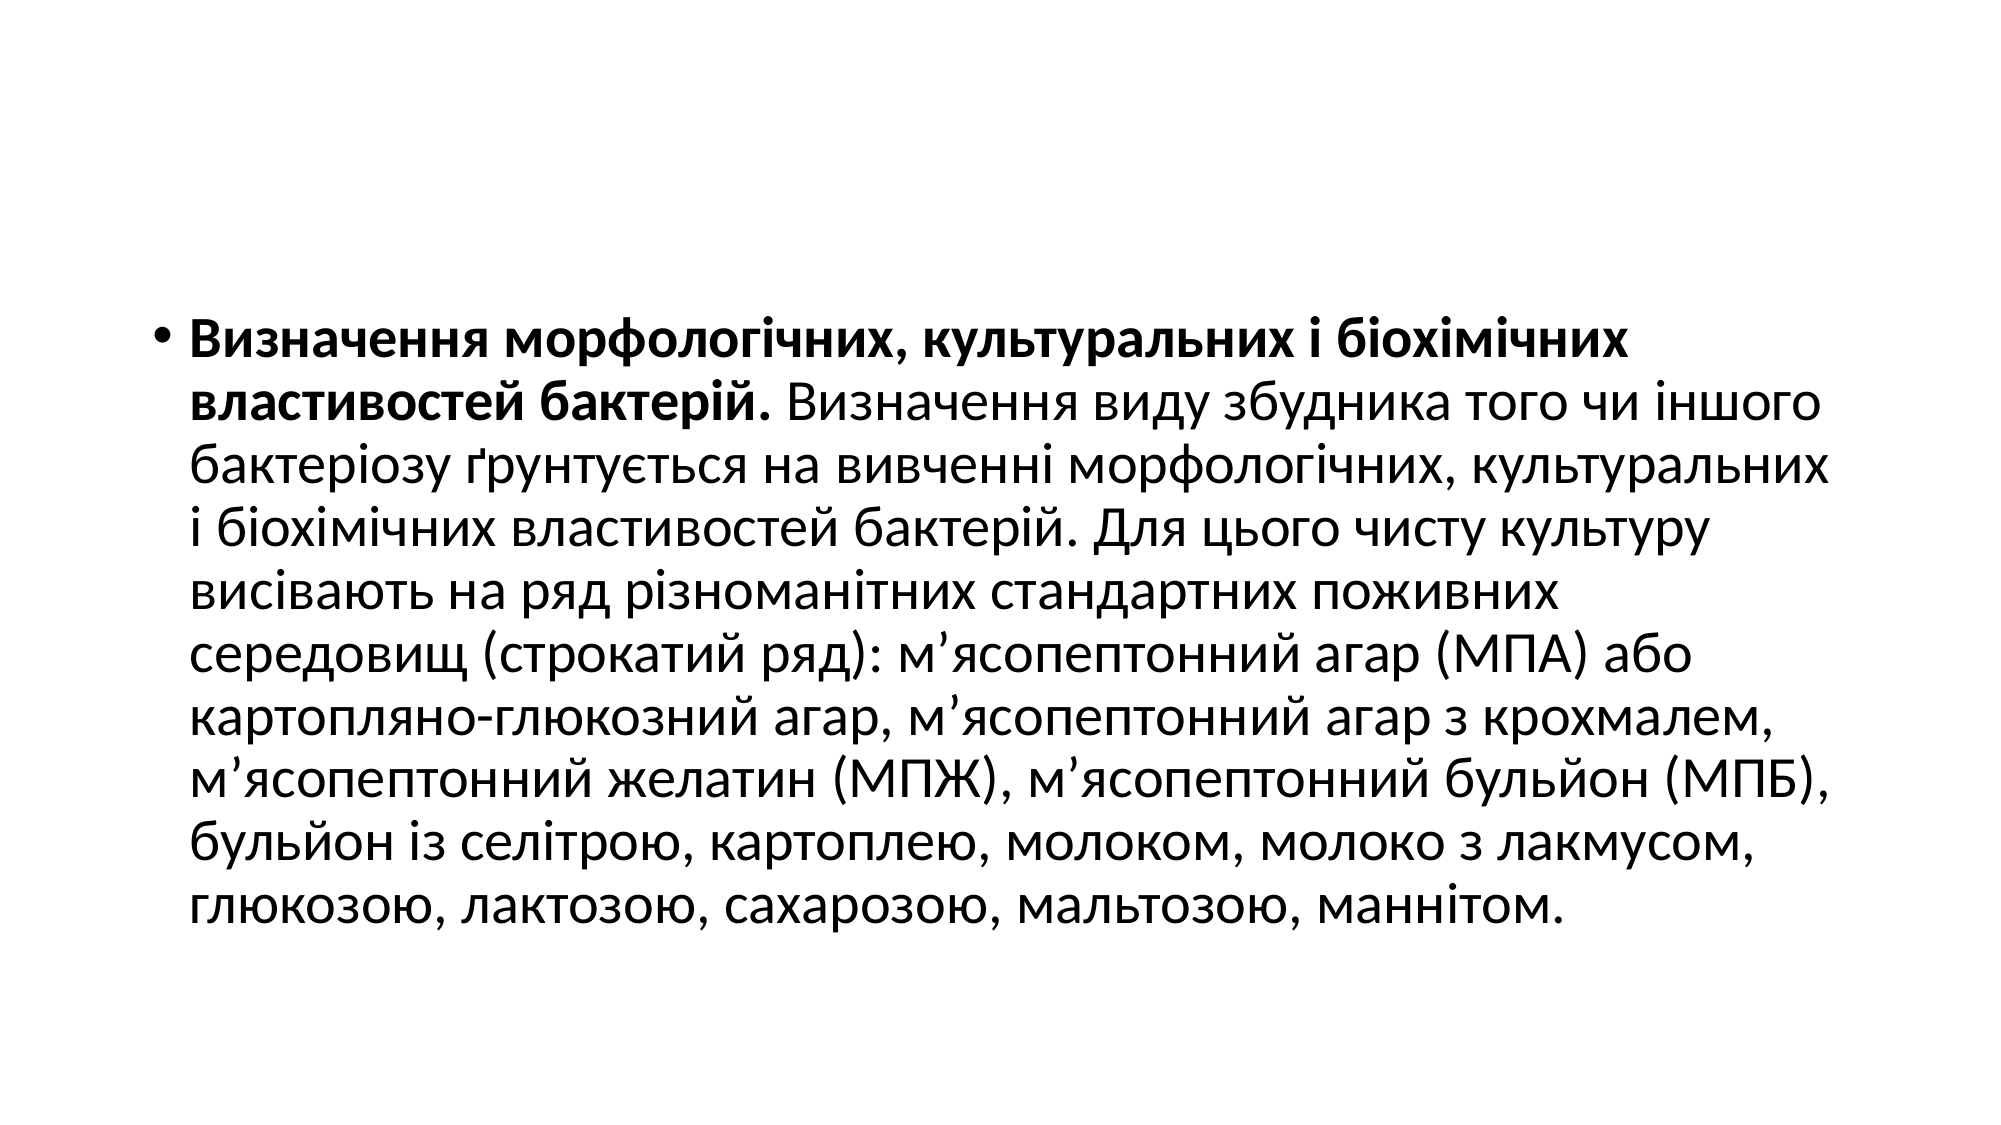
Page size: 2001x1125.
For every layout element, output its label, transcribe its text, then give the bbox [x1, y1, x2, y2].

list Визначення морфологічних, культуральних і біохімічних властивостей бактерій. Визначення виду збудника того чи іншого бактеріозу ґрунтується на вивченні морфологічних, культуральних і біохімічних властивостей бактерій. Для цього чисту культуру висівають на ряд різноманітних стандартних поживних середовищ (строкатий ряд): м’ясопептонний агар (МПА) або картопляно-глюкозний агар, м’ясопептонний агар з крохмалем, м’ясопептонний желатин (МПЖ), м’ясопептонний бульйон (МПБ), бульйон із селітрою, картоплею, молоком, молоко з лакмусом, глюкозою, лактозою, сахарозою, мальтозою, маннітом. [137, 299, 1863, 1014]
